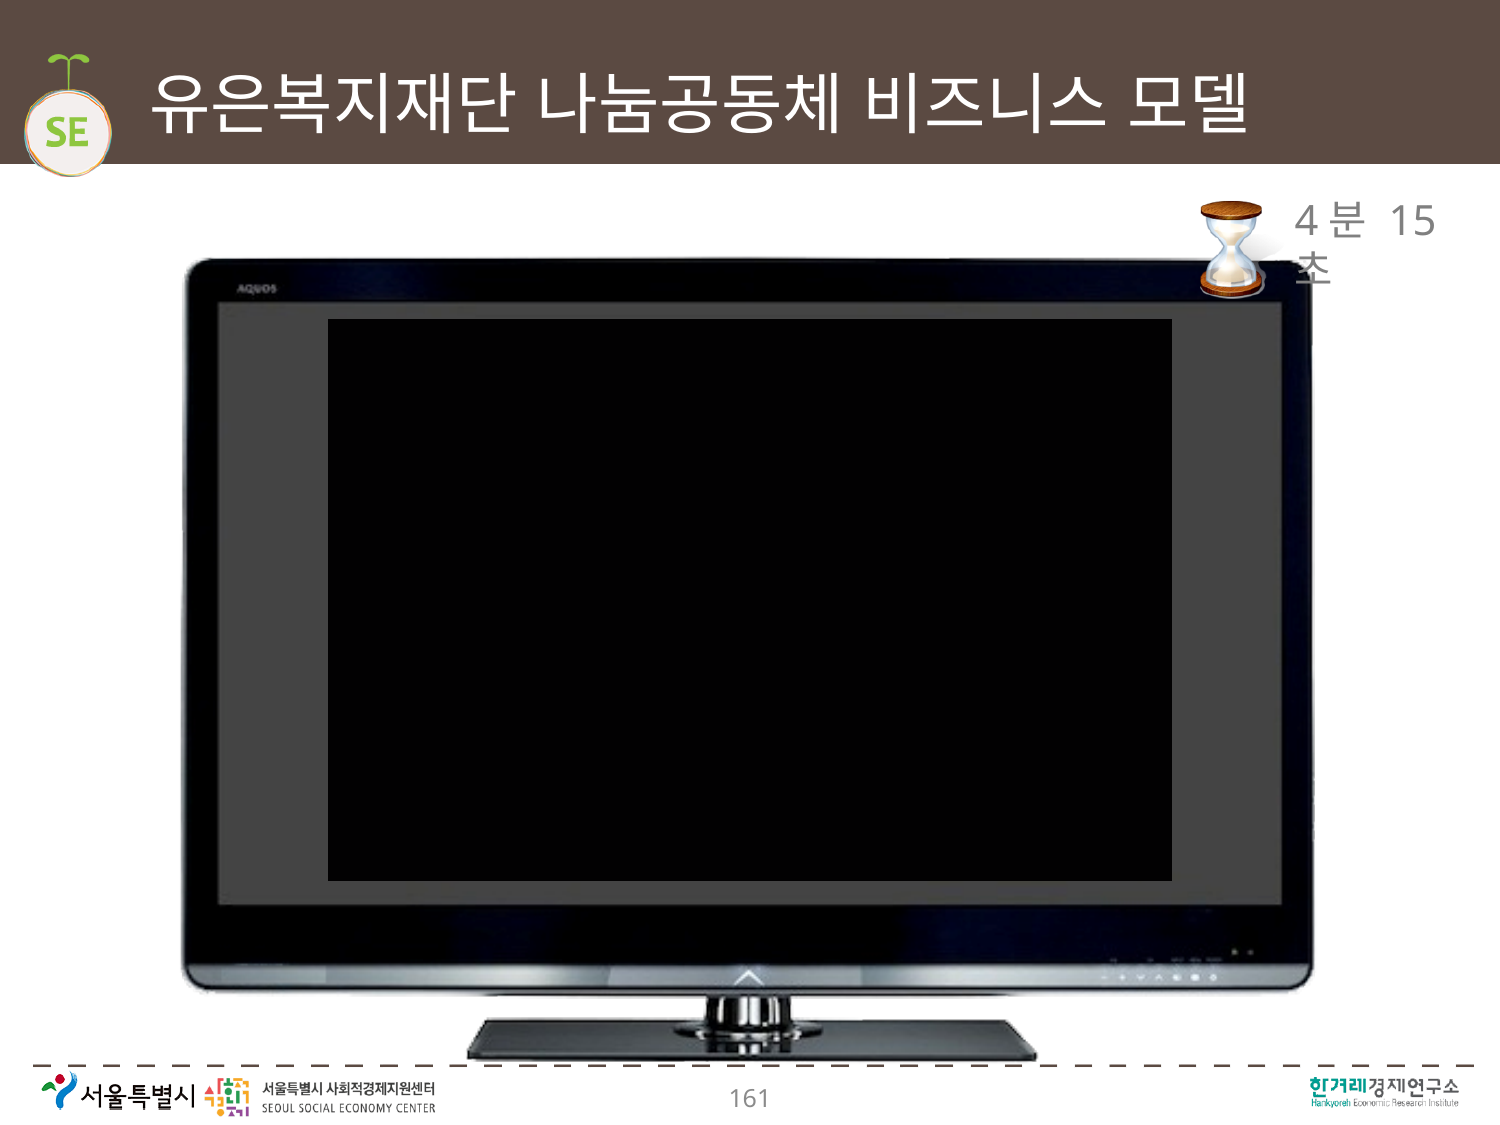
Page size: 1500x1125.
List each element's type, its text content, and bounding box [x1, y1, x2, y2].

slide_number 161 [696, 1069, 804, 1125]
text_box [327, 318, 1173, 882]
title 4분 15초 [1279, 185, 1467, 302]
picture [0, 0, 1500, 1125]
list 유은복지재단 나눔공동체 비즈니스 모델 [134, 42, 1463, 161]
